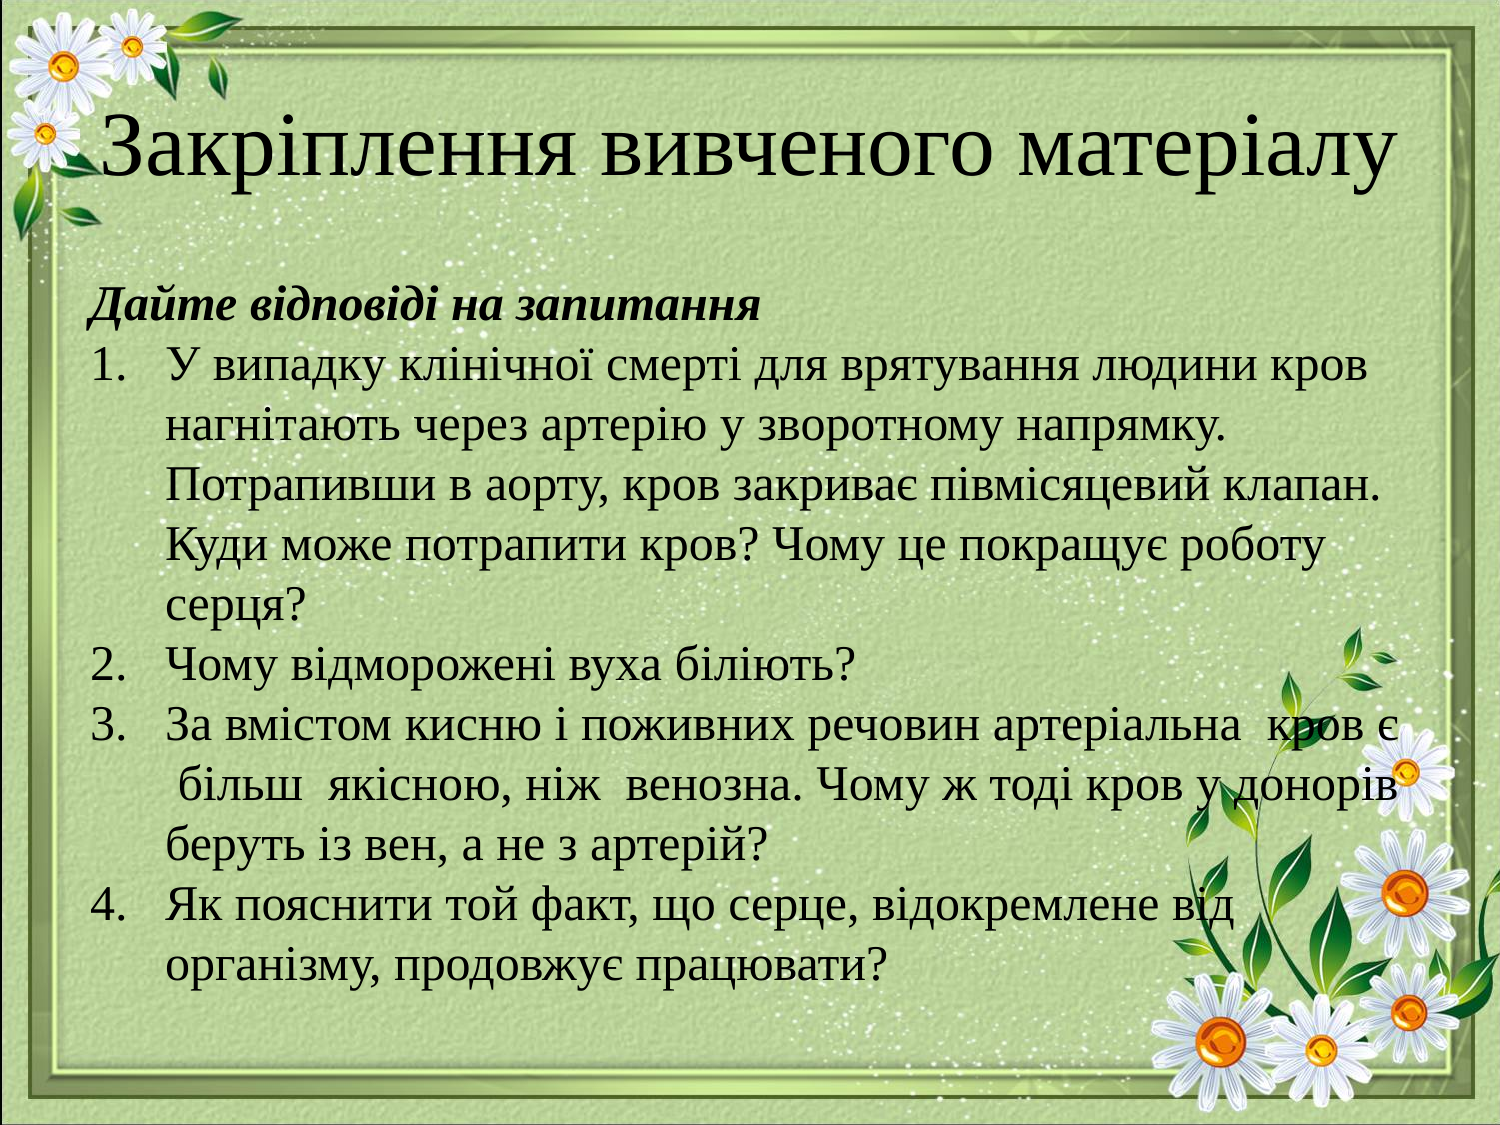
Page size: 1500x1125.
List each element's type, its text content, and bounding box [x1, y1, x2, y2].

list Дайте відповіді на запитання У випадку клінічної смерті для врятування людини кров нагнітають через артерію у зворотному напрямку. Потрапивши в аорту, кров закриває півмісяцевий клапан. Куди може потрапити кров? Чому це покращує роботу серця? Чому відморожені вуха біліють? За вмістом кисню і поживних речовин артеріальна кров є більш якісною, ніж венозна. Чому ж тоді кров у донорів беруть із вен, а не з артерій? Як пояснити той факт, що серце, відокремлене від організму, продовжує працювати? [75, 262, 1425, 1005]
title Закріплення вивченого матеріалу [75, 45, 1425, 233]
picture [0, 0, 1500, 1125]
